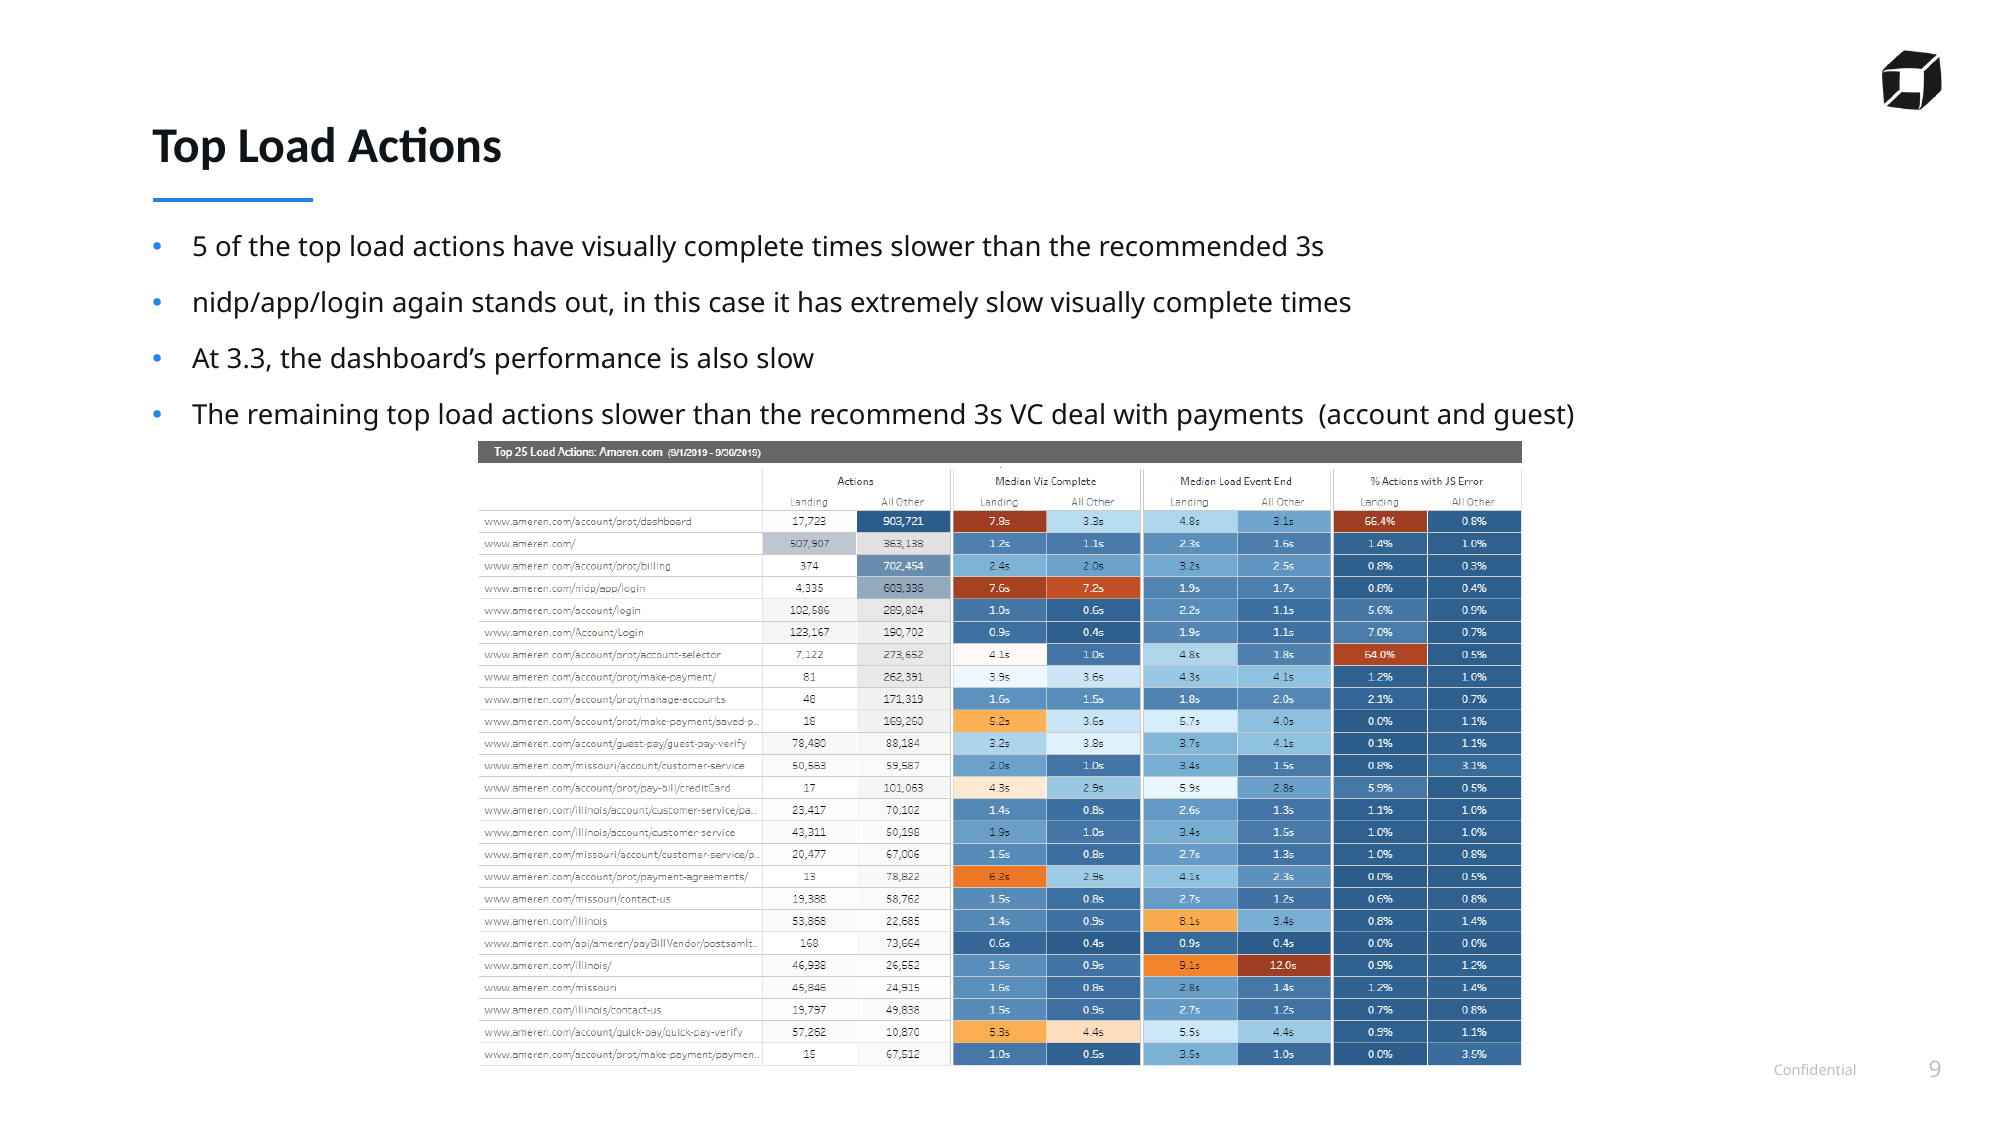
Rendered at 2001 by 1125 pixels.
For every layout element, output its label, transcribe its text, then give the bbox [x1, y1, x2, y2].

title Top Load Actions [137, 59, 1863, 181]
picture [478, 441, 1522, 1066]
list 5 of the top load actions have visually complete times slower than the recommended 3s nidp/app/login again stands out, in this case it has extremely slow visually complete times At 3.3, the dashboard’s performance is also slow The remaining top load actions slower than the recommend 3s VC deal with payments (account and guest) [137, 215, 1775, 441]
picture [1881, 50, 1942, 110]
